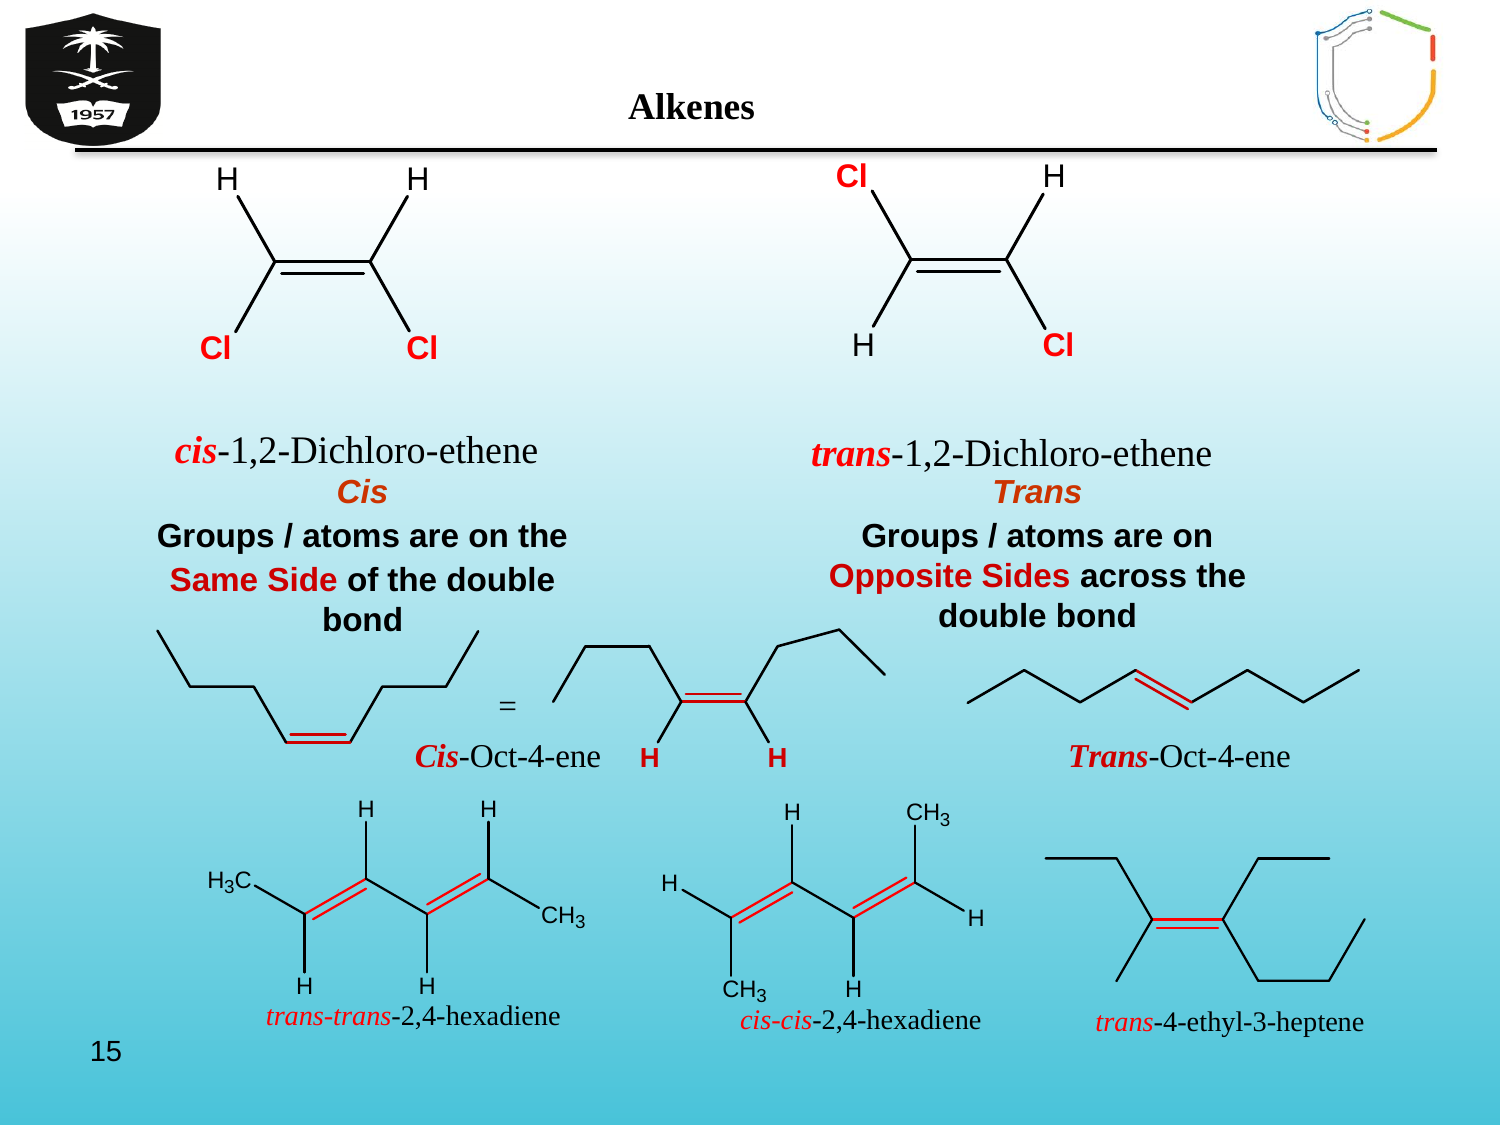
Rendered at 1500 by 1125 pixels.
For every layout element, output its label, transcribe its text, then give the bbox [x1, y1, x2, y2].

text_box Cis Groups / atoms are on the Same Side of the double bond [125, 462, 600, 646]
picture [24, 12, 163, 151]
text_box Trans Groups / atoms are on Opposite Sides across the double bond [787, 462, 1288, 623]
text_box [153, 624, 1363, 776]
text_box 15 [75, 1024, 425, 1103]
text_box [174, 162, 1213, 476]
text_box Alkenes [613, 74, 771, 135]
picture [1287, 0, 1463, 165]
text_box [206, 798, 1368, 1038]
